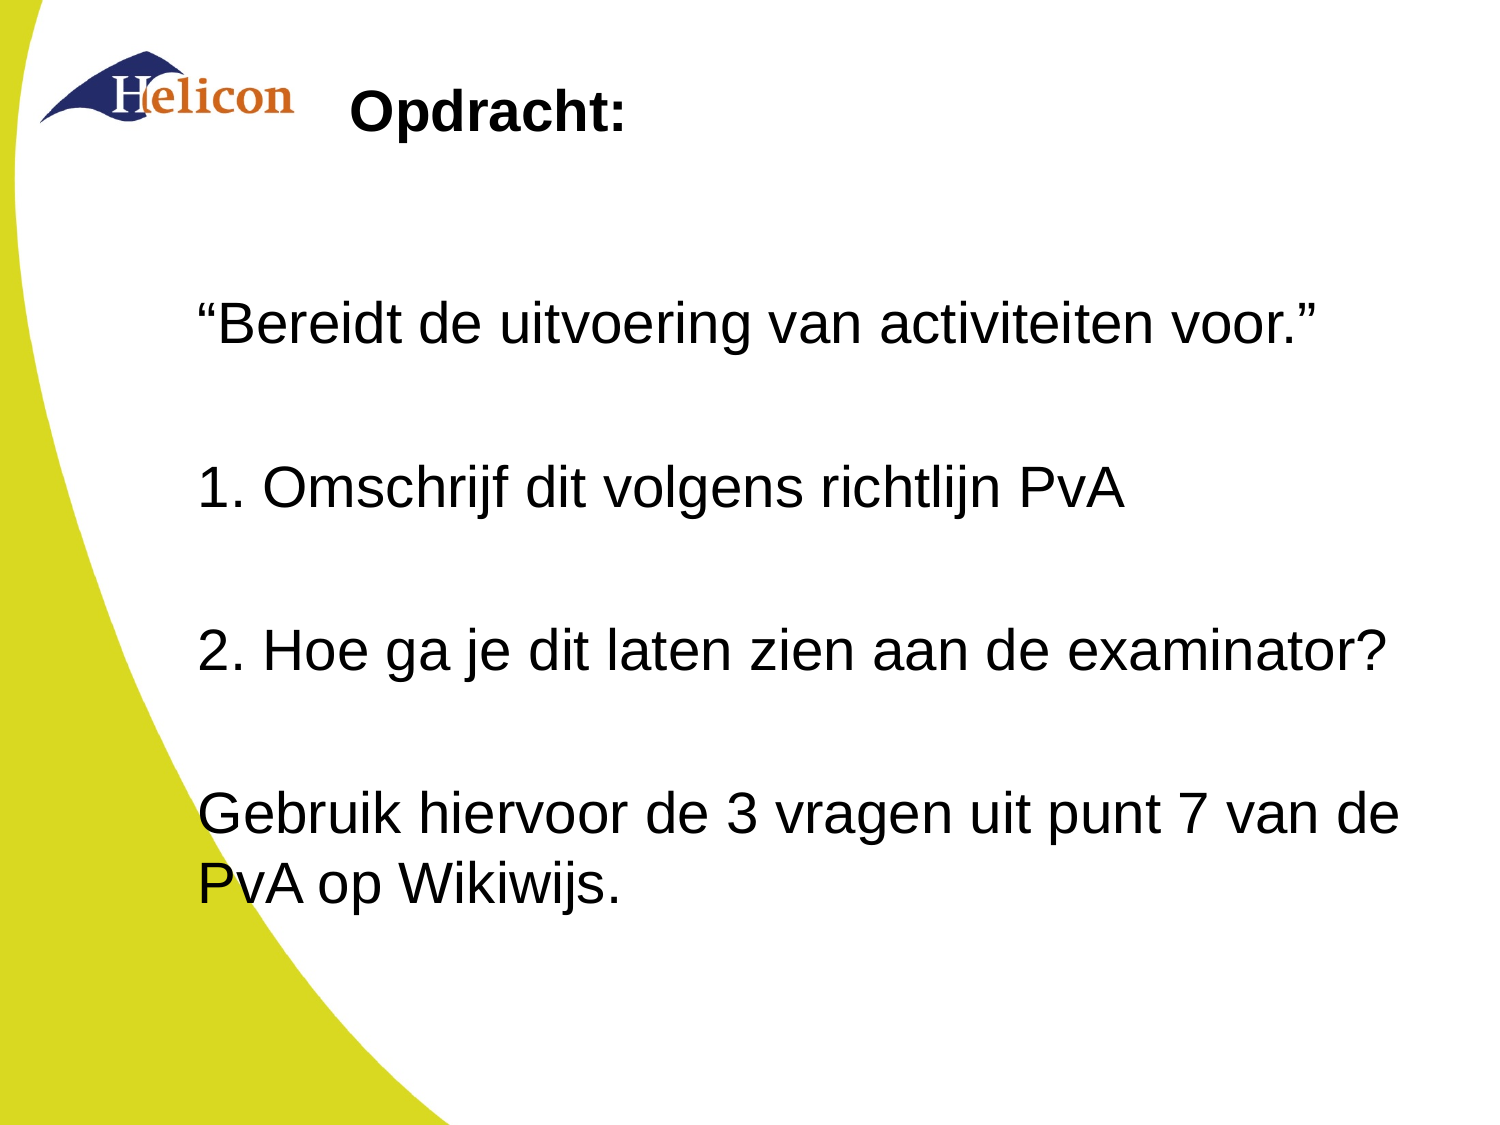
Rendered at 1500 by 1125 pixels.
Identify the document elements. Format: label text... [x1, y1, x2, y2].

title Opdracht: [334, 90, 1425, 196]
list “Bereidt de uitvoering van activiteiten voor.” 1. Omschrijf dit volgens richtlijn PvA 2. Hoe ga je dit laten zien aan de examinator? Gebruik hiervoor de 3 vragen uit punt 7 van de PvA op Wikiwijs. [183, 196, 1425, 1005]
picture [0, 0, 1500, 1125]
